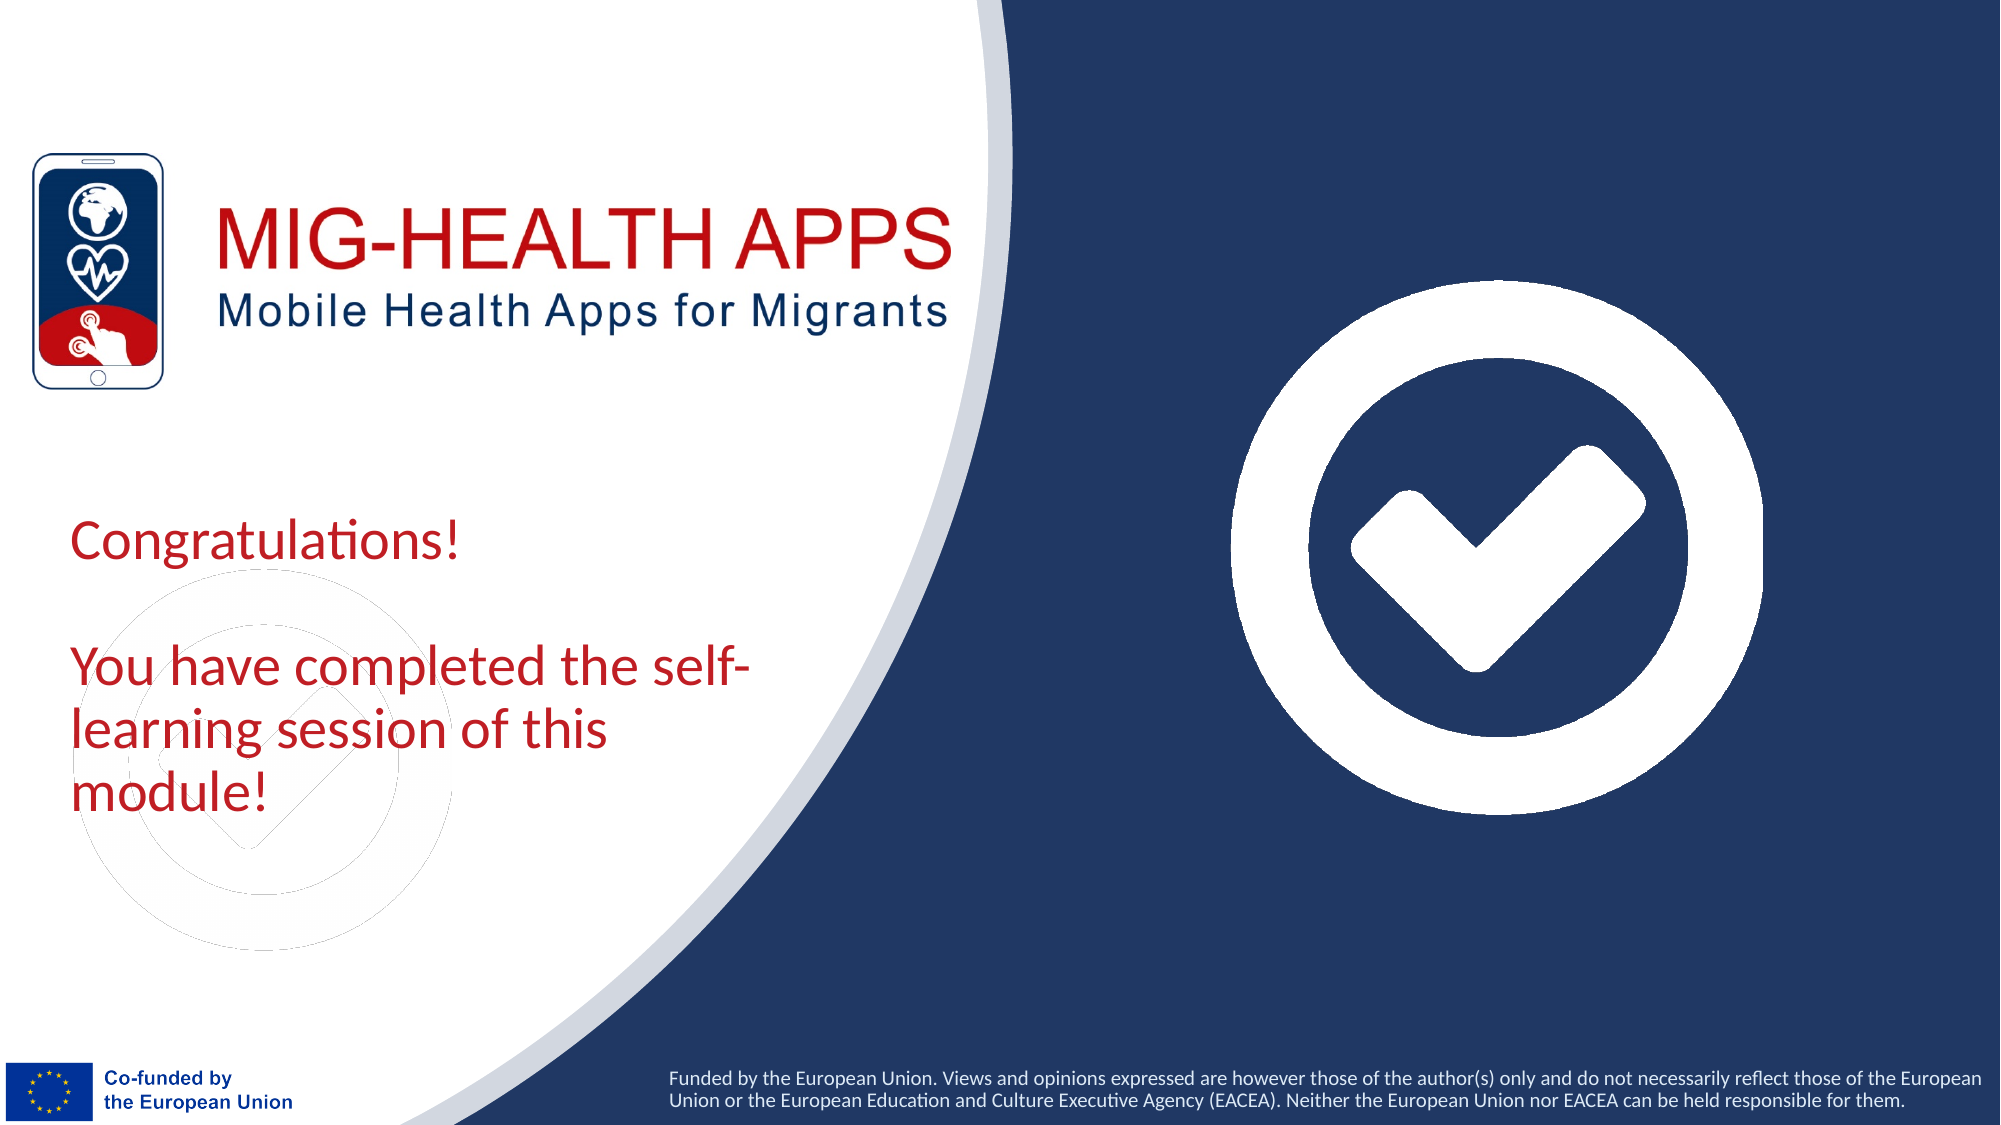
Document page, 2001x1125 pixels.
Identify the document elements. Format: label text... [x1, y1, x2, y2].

picture [32, 152, 952, 390]
picture [1, 1058, 304, 1125]
text_box Congratulations! You have completed the self-learning session of this module! [55, 479, 882, 854]
text_box [0, 0, 989, 1125]
picture [70, 569, 452, 951]
text_box [882, 0, 1013, 683]
text_box [402, 854, 769, 1125]
text_box Funded by the European Union. Views and opinions expressed are however those of the author(s) only and do not necessarily reflect those of the European Union or the European Education and Culture Executive Agency (EACEA). Neither the European Union nor EACEA can be held responsible for them. [654, 1038, 2000, 1125]
picture [1226, 279, 1763, 816]
